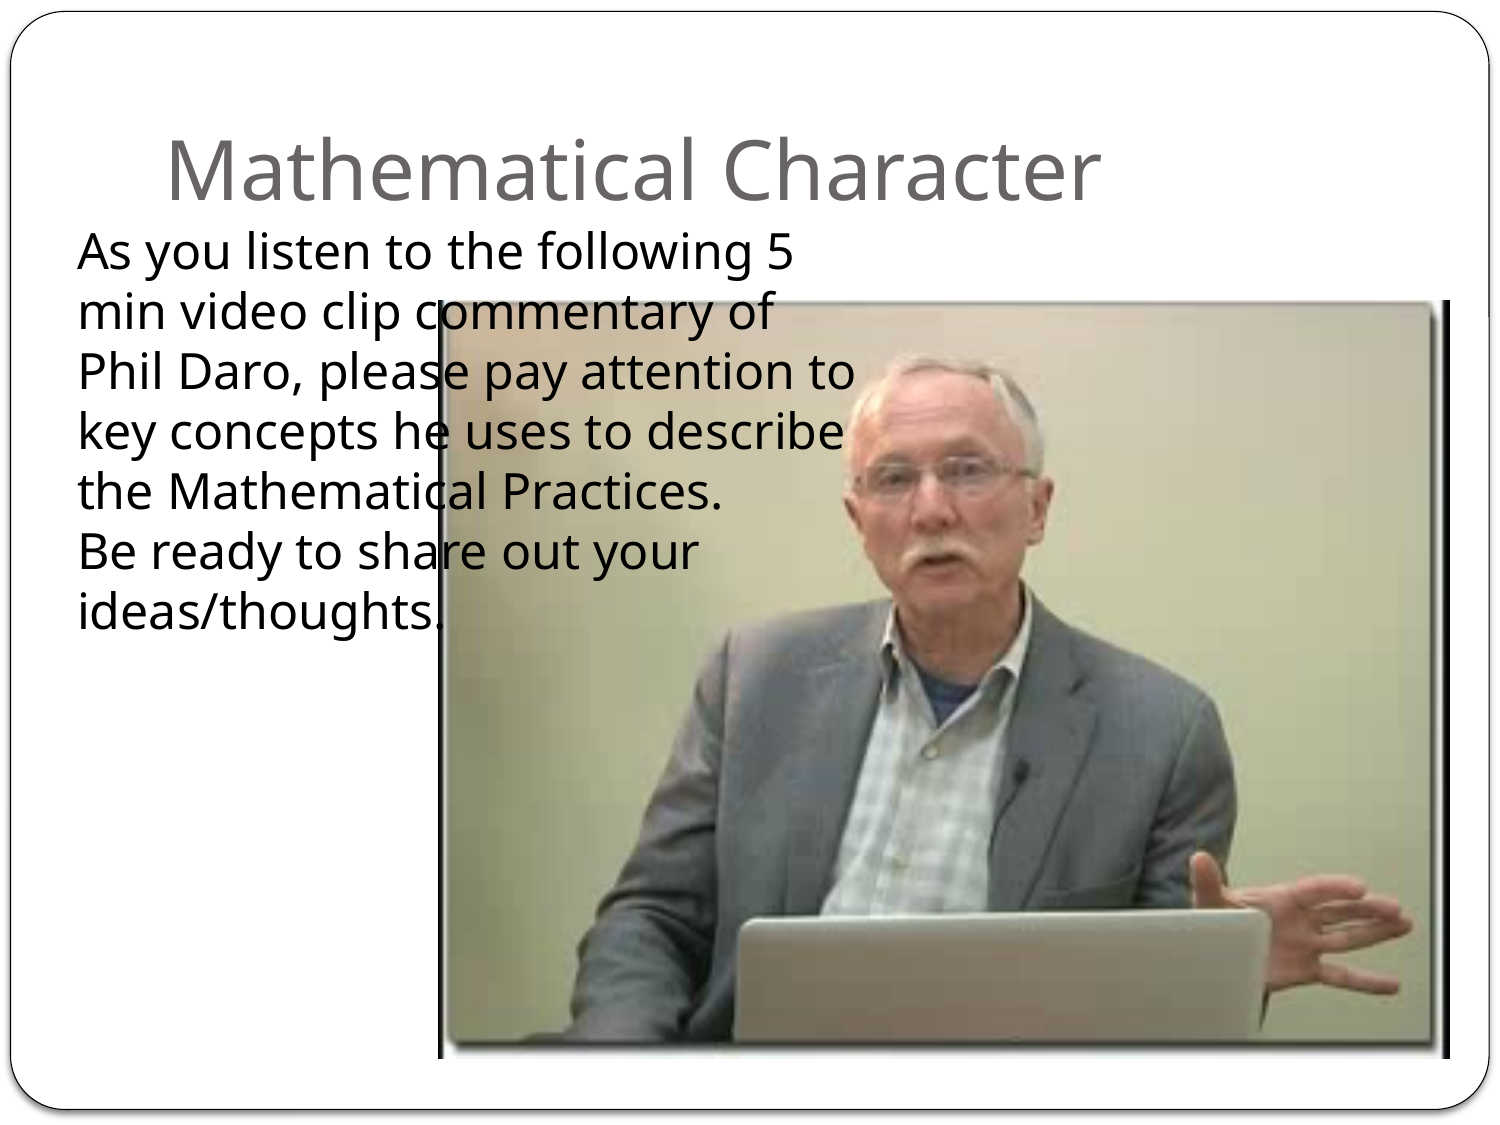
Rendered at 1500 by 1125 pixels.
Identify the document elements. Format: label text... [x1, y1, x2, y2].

title Mathematical Character [150, 45, 1425, 233]
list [437, 299, 1451, 1060]
text_box As you listen to the following 5 min video clip commentary of Phil Daro, please pay attention to key concepts he uses to describe the Mathematical Practices. Be ready to share out your ideas/thoughts. [62, 212, 875, 648]
